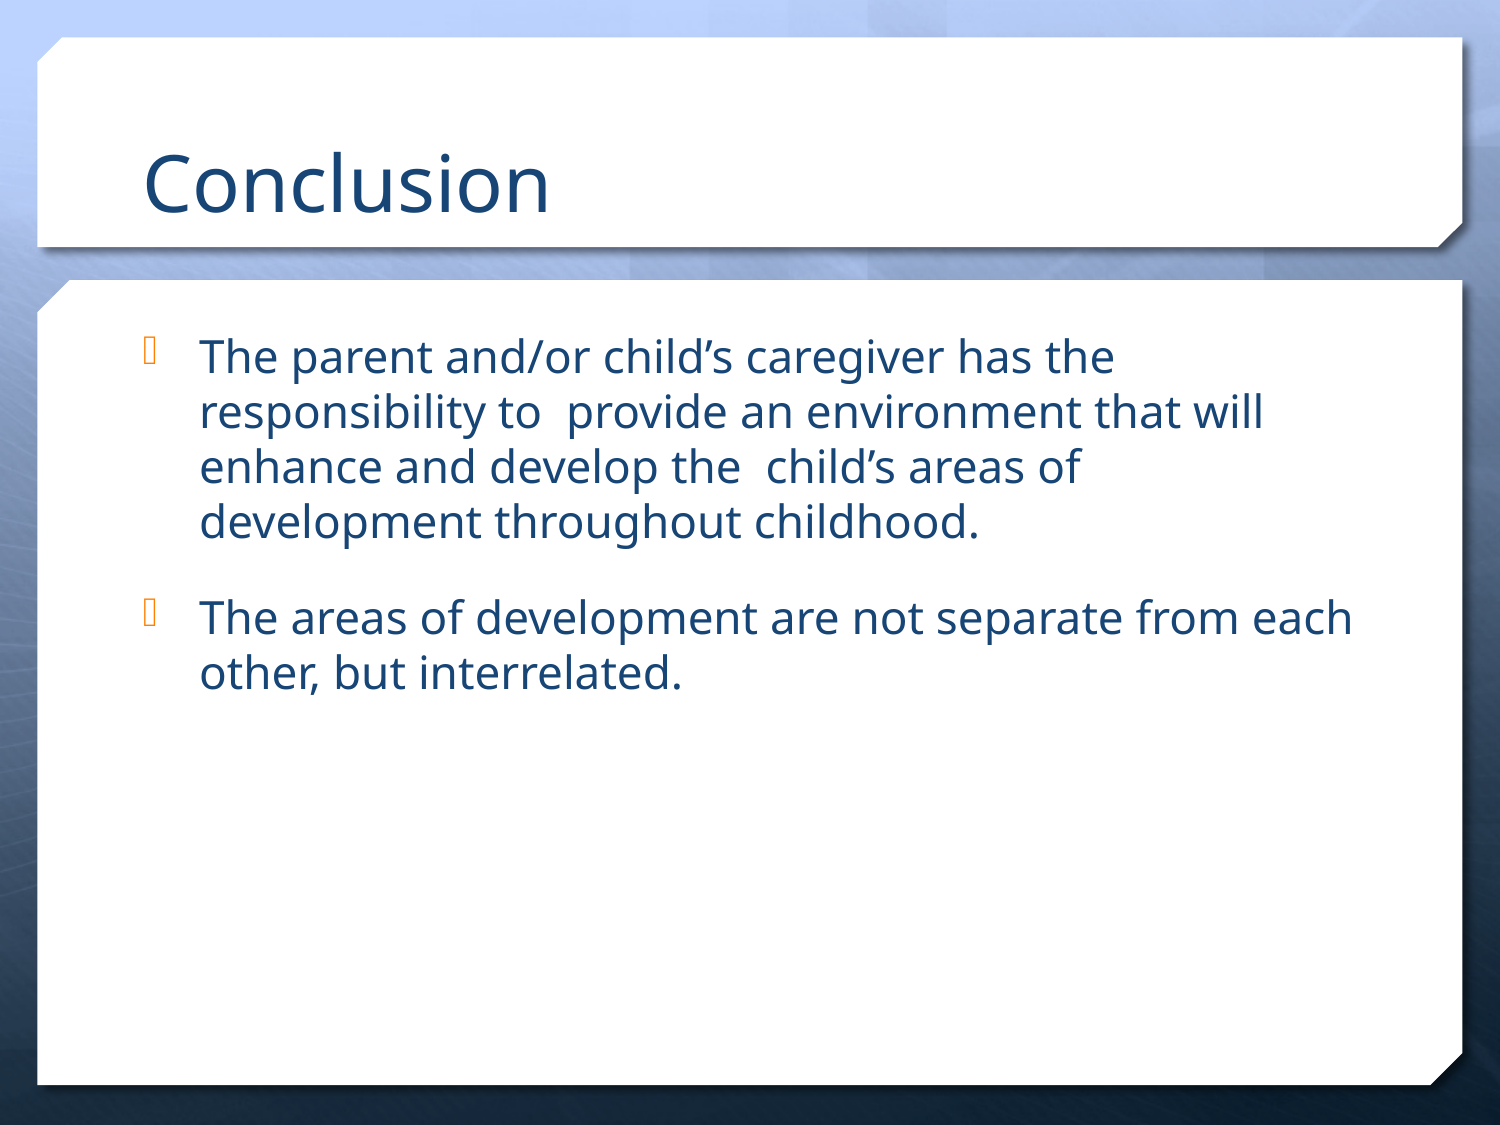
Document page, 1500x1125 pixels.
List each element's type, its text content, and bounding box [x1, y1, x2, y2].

title Conclusion [127, 48, 1372, 236]
list The parent and/or child’s caregiver has the responsibility to provide an environment that will enhance and develop the child’s areas of development throughout childhood. The areas of development are not separate from each other, but interrelated. [127, 319, 1372, 978]
